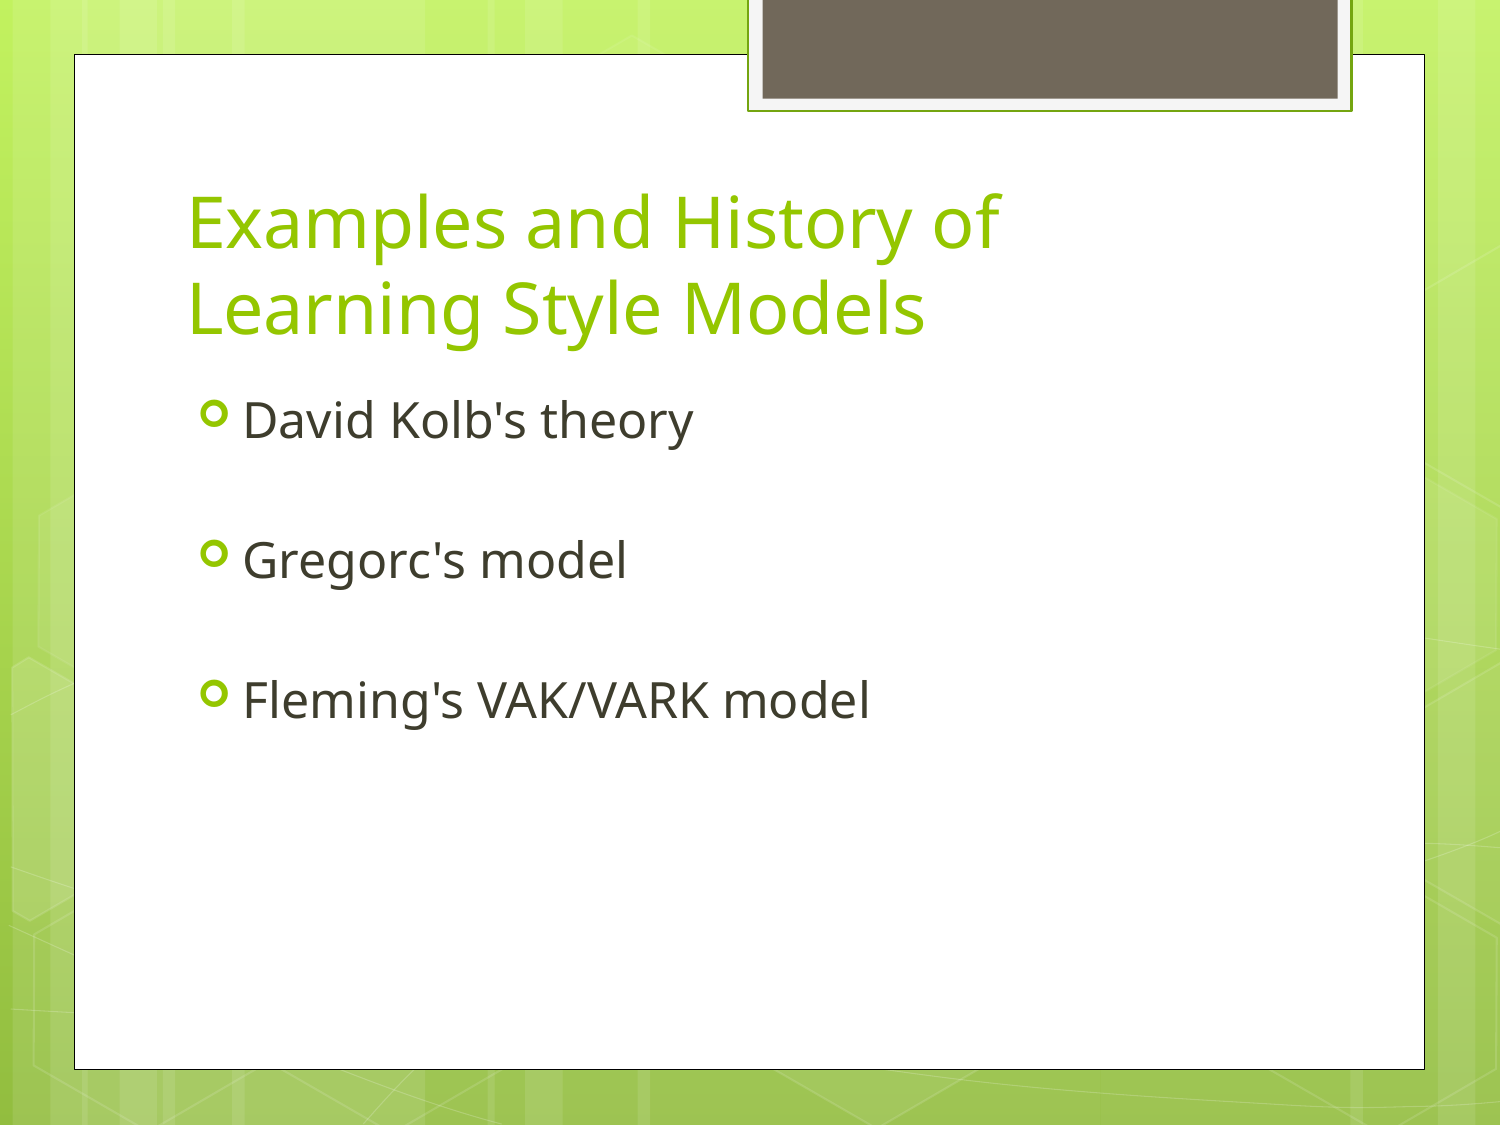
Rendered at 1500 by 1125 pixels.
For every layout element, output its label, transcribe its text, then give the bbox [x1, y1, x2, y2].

title Examples and History of Learning Style Models [171, 168, 1324, 357]
list David Kolb's theory Gregorc's model Fleming's VAK/VARK model [171, 381, 1283, 957]
